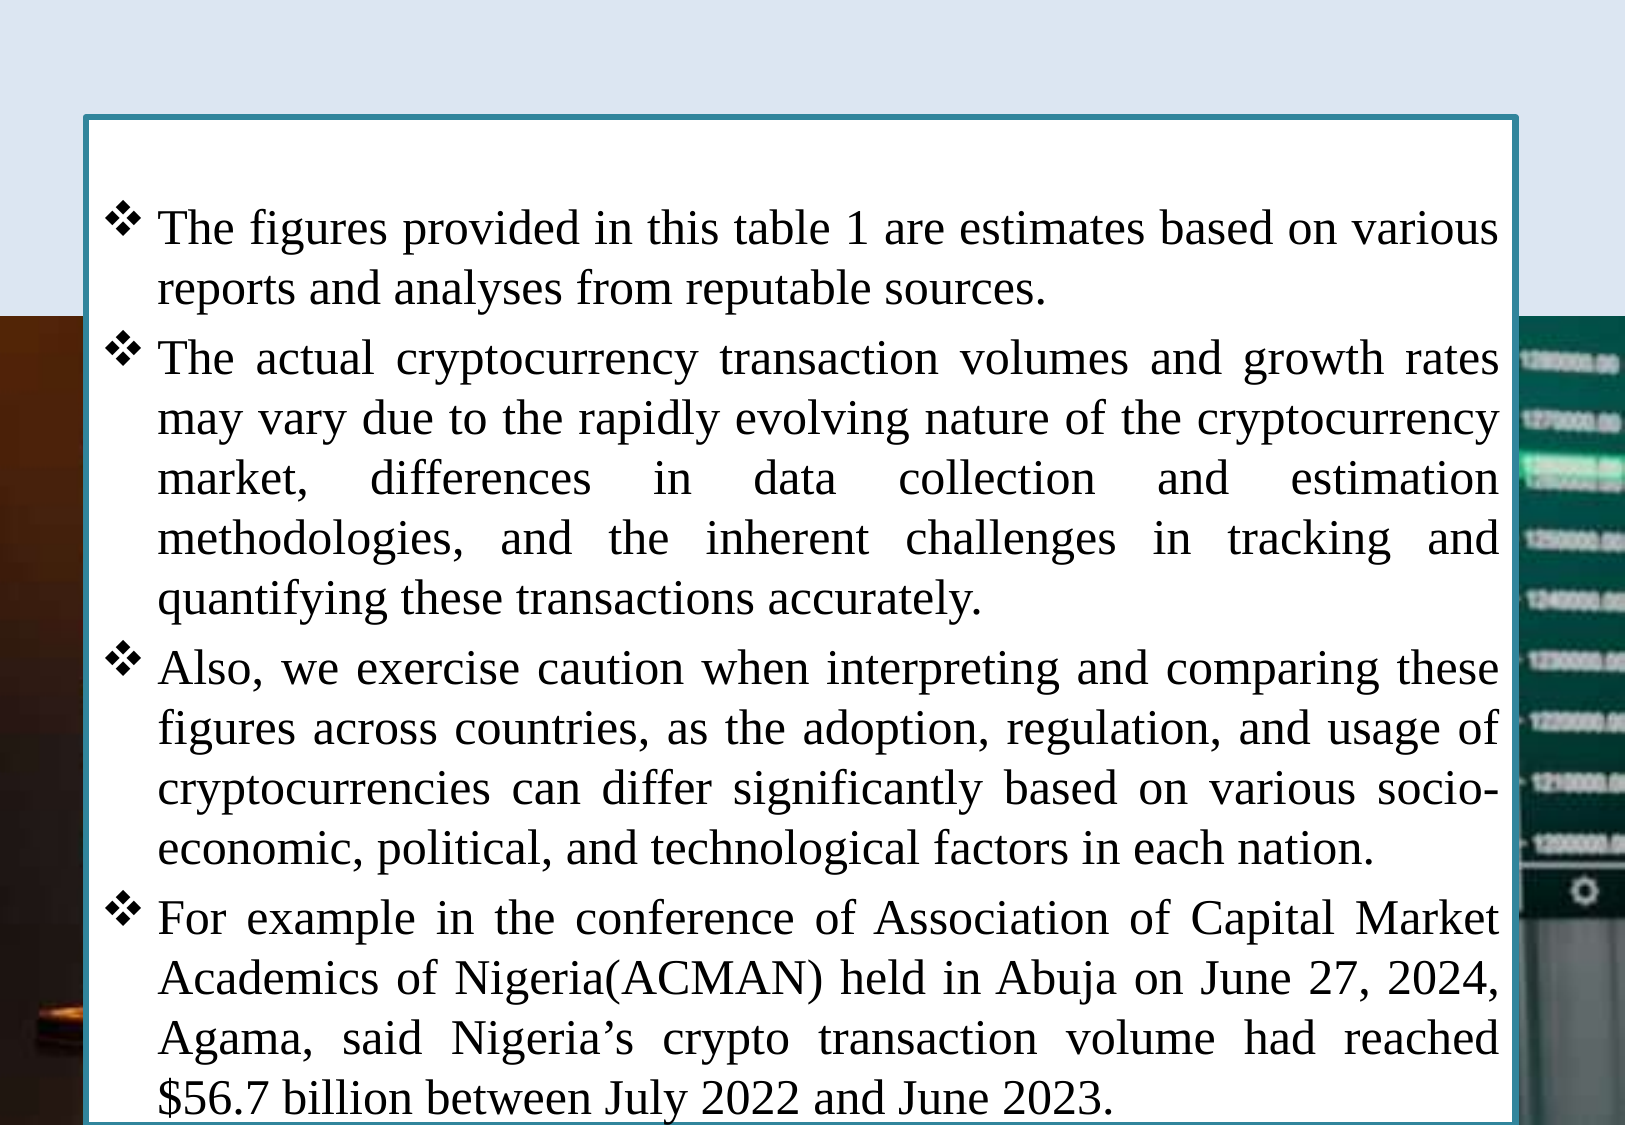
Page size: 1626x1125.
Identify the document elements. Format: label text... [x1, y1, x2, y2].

picture [0, 316, 1625, 1125]
subtitle The figures provided in this table 1 are estimates based on various reports and analyses from reputable sources. The actual cryptocurrency transaction volumes and growth rates may vary due to the rapidly evolving nature of the cryptocurrency market, differences in data collection and estimation methodologies, and the inherent challenges in tracking and quantifying these transactions accurately. Also, we exercise caution when interpreting and comparing these figures across countries, as the adoption, regulation, and usage of cryptocurrencies can differ significantly based on various socio-economic, political, and technological factors in each nation. For example in the conference of Association of Capital Market Academics of Nigeria(ACMAN) held in Abuja on June 27, 2024, Agama, said Nigeria’s crypto transaction volume had reached $56.7 billion between July 2022 and June 2023. [85, 117, 1516, 314]
